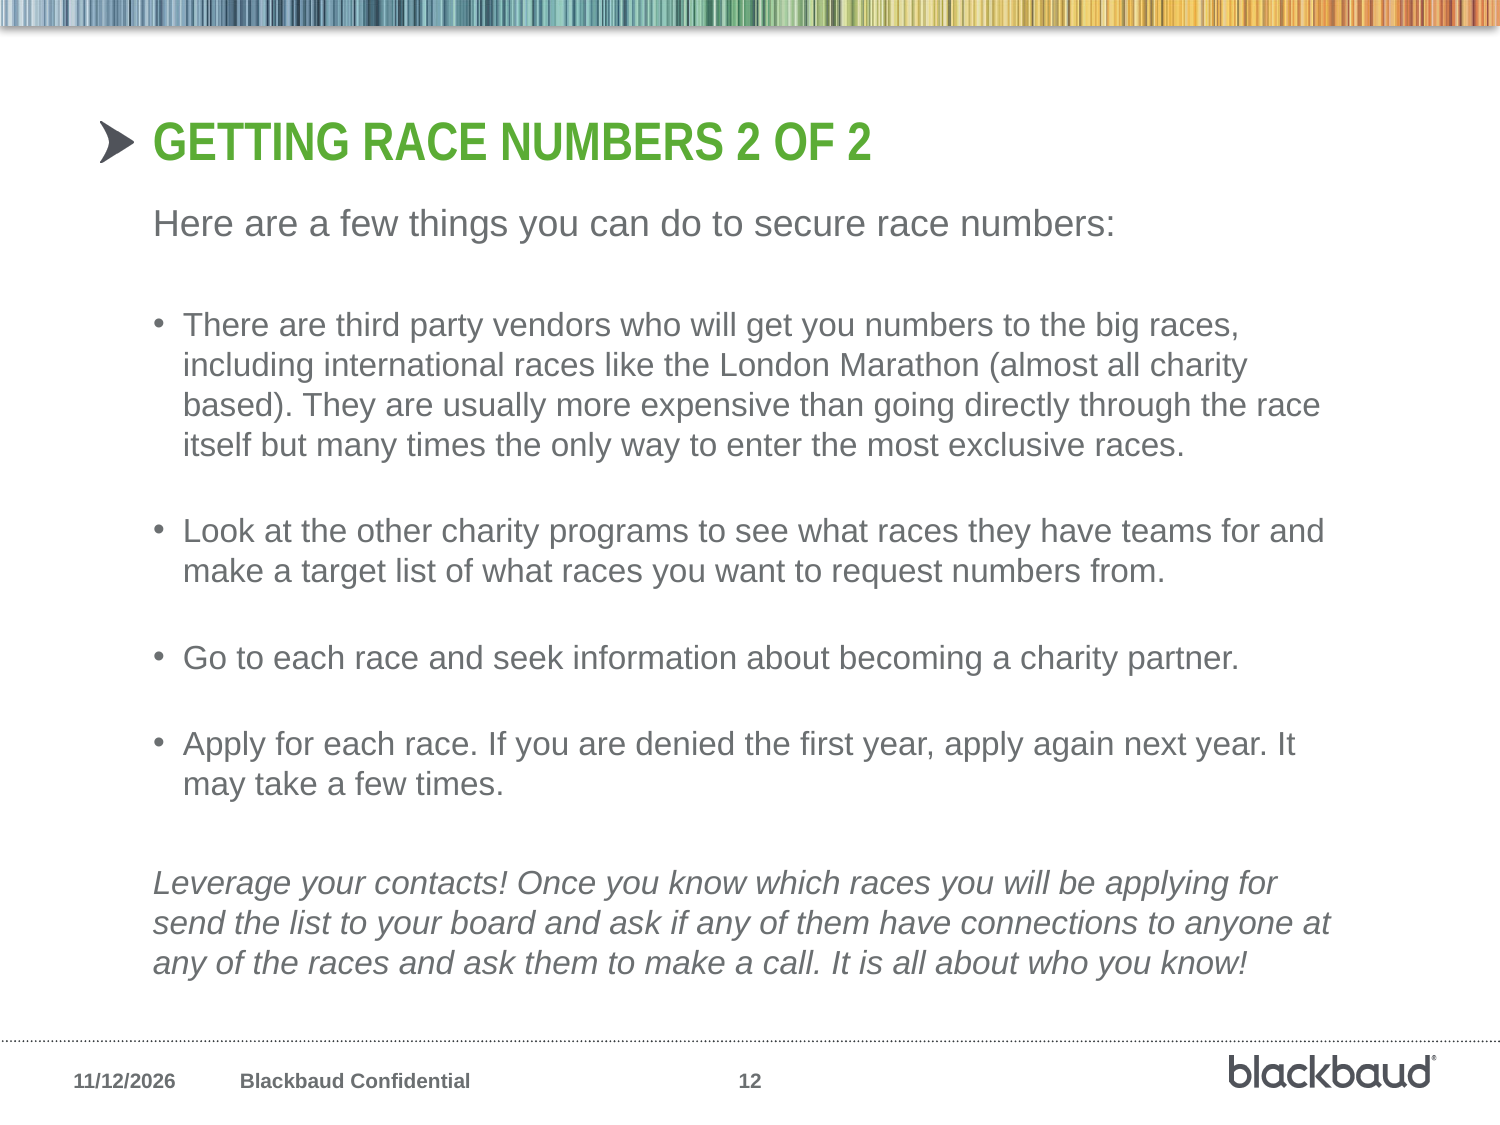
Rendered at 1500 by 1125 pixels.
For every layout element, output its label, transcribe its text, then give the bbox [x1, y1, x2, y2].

picture [1229, 1055, 1437, 1088]
picture [100, 121, 134, 163]
list Here are a few things you can do to secure race numbers: There are third party vendors who will get you numbers to the big races, including international races like the London Marathon (almost all charity based). They are usually more expensive than going directly through the race itself but many times the only way to enter the most exclusive races. Look at the other charity programs to see what races they have teams for and make a target list of what races you want to request numbers from. Go to each race and seek information about becoming a charity partner. Apply for each race. If you are denied the first year, apply again next year. It may take a few times. Leverage your contacts! Once you know which races you will be applying for send the list to your board and ask if any of them have connections to anyone at any of the races and ask them to make a call. It is all about who you know! [137, 191, 1370, 1051]
title Getting race numbers 2 of 2 [138, 98, 1370, 169]
picture [0, 0, 1500, 26]
